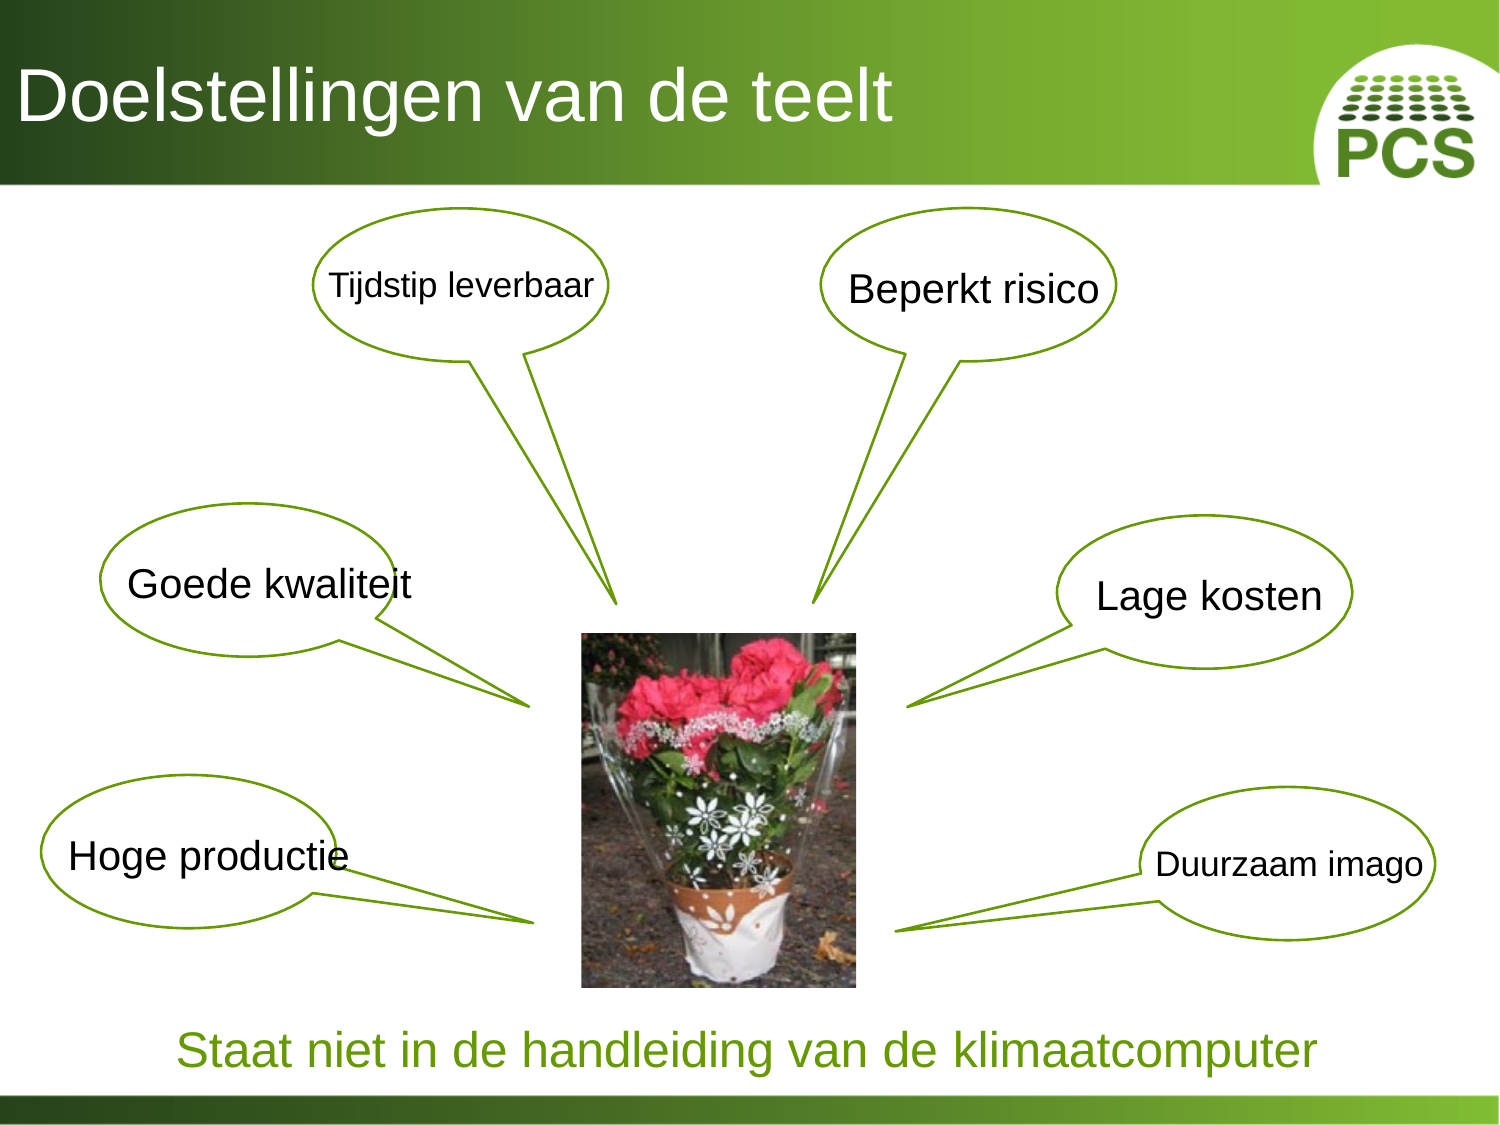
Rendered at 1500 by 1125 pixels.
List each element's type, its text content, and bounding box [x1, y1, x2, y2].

text_box [895, 786, 1436, 941]
text_box [907, 515, 1353, 708]
text_box Goede kwaliteit [124, 554, 415, 607]
text_box [41, 774, 534, 929]
text_box [312, 208, 617, 605]
title Doelstellingen van de teelt [12, 44, 897, 235]
text_box Tijdstip leverbaar [325, 260, 599, 305]
picture [0, 0, 1500, 1125]
text_box [813, 207, 1117, 604]
text_box Hoge productie [65, 826, 354, 879]
text_box Lage kosten [1093, 566, 1326, 619]
text_box Staat niet in de handleiding van de klimaatcomputer [173, 1015, 1326, 1078]
text_box Beperkt risico [845, 259, 1103, 312]
text_box [581, 633, 857, 988]
text_box [100, 503, 530, 707]
